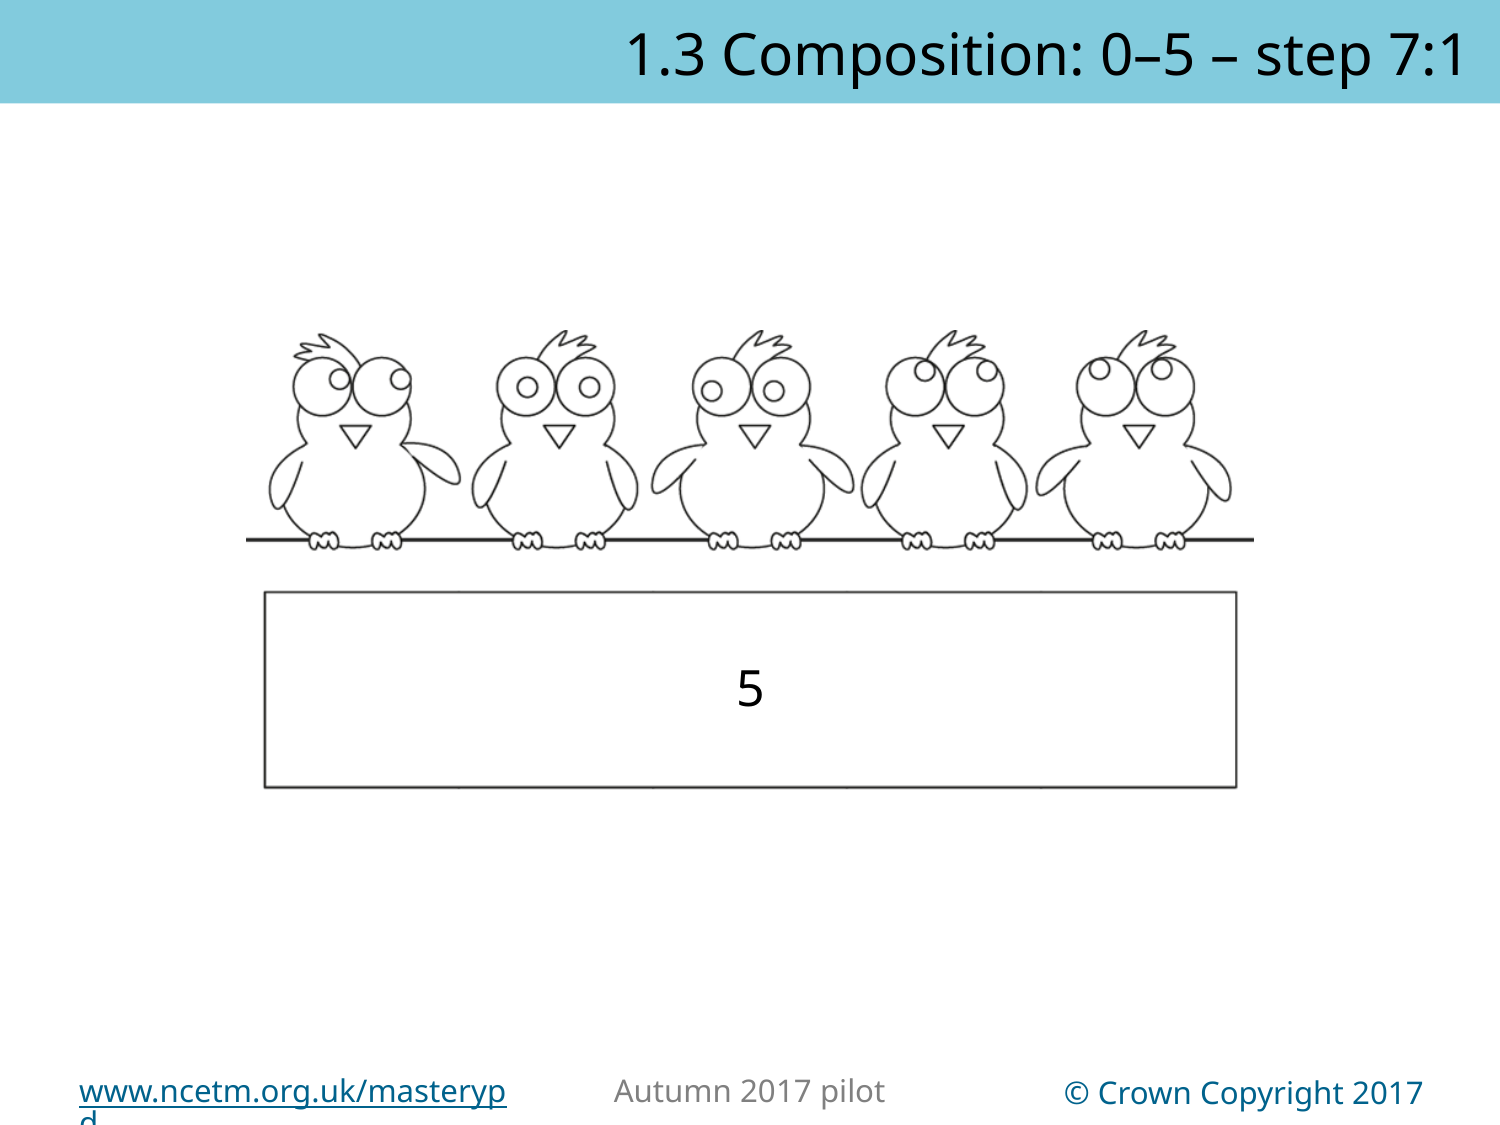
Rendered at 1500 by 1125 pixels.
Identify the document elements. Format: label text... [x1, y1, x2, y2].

list 1.3 Composition: 0–5 – step 7:1 [0, 0, 1500, 104]
picture [247, 583, 1255, 799]
picture [246, 330, 1254, 563]
